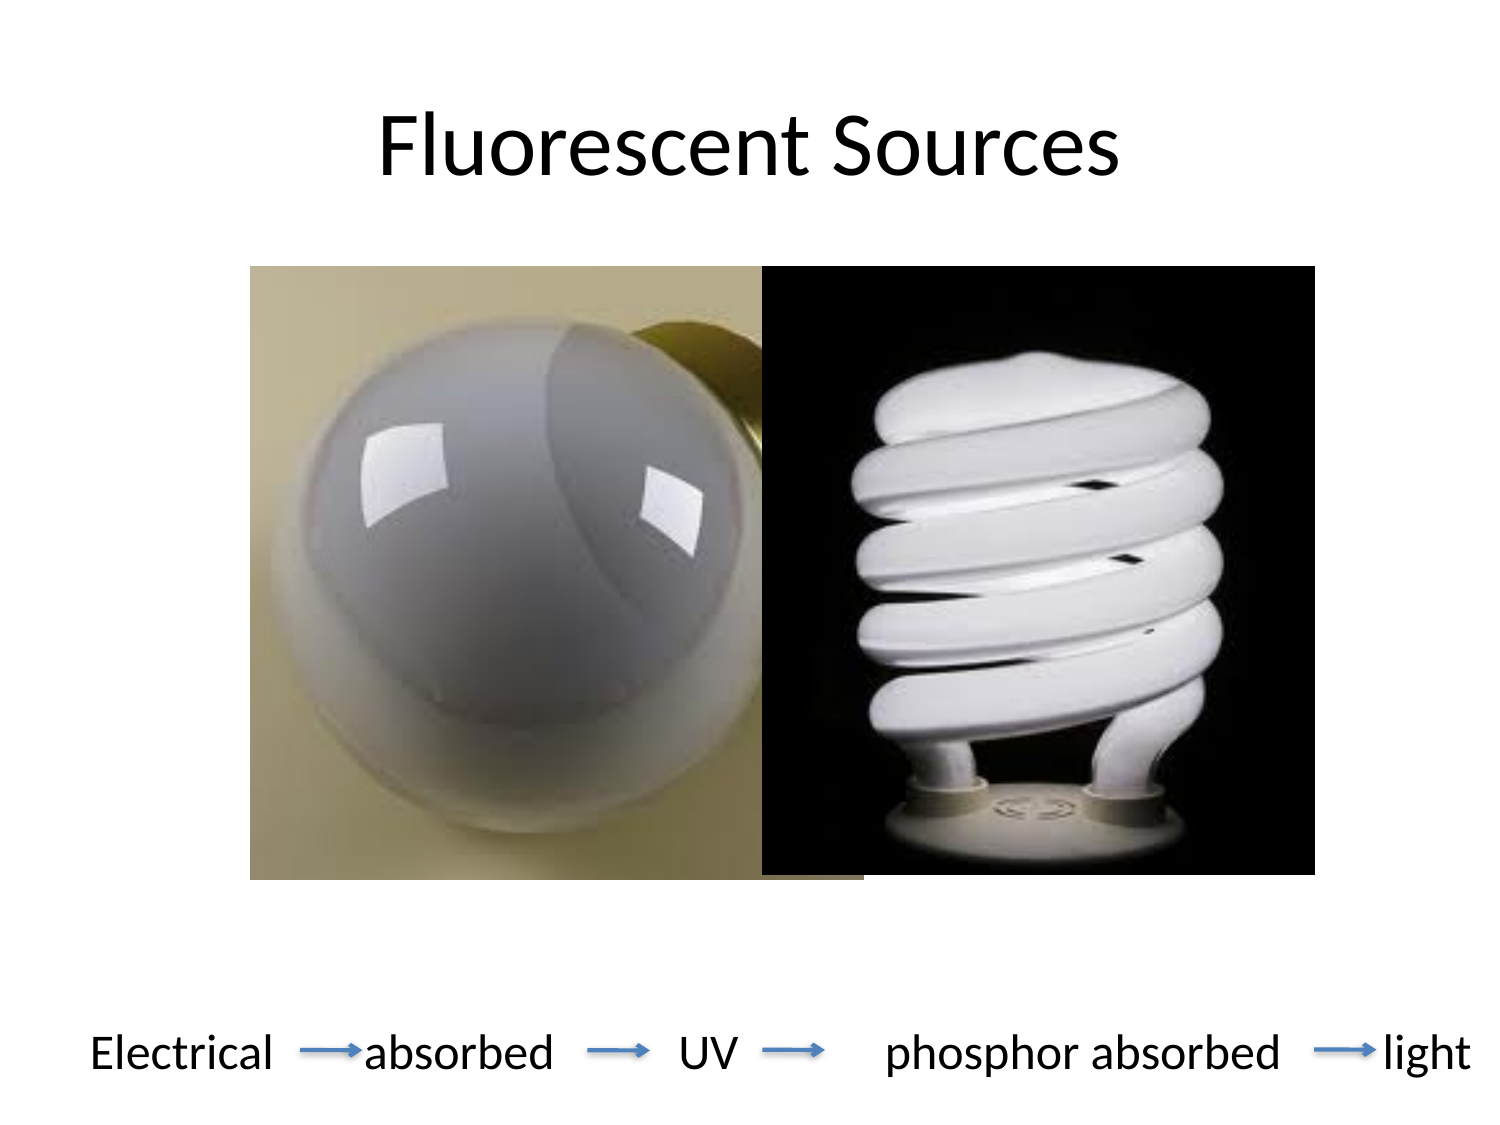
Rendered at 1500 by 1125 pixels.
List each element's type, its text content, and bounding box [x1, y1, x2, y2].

picture [762, 266, 1315, 876]
text_box Electrical absorbed UV phosphor absorbed light [74, 1012, 1500, 1088]
title Fluorescent Sources [75, 45, 1425, 233]
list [0, 266, 761, 880]
